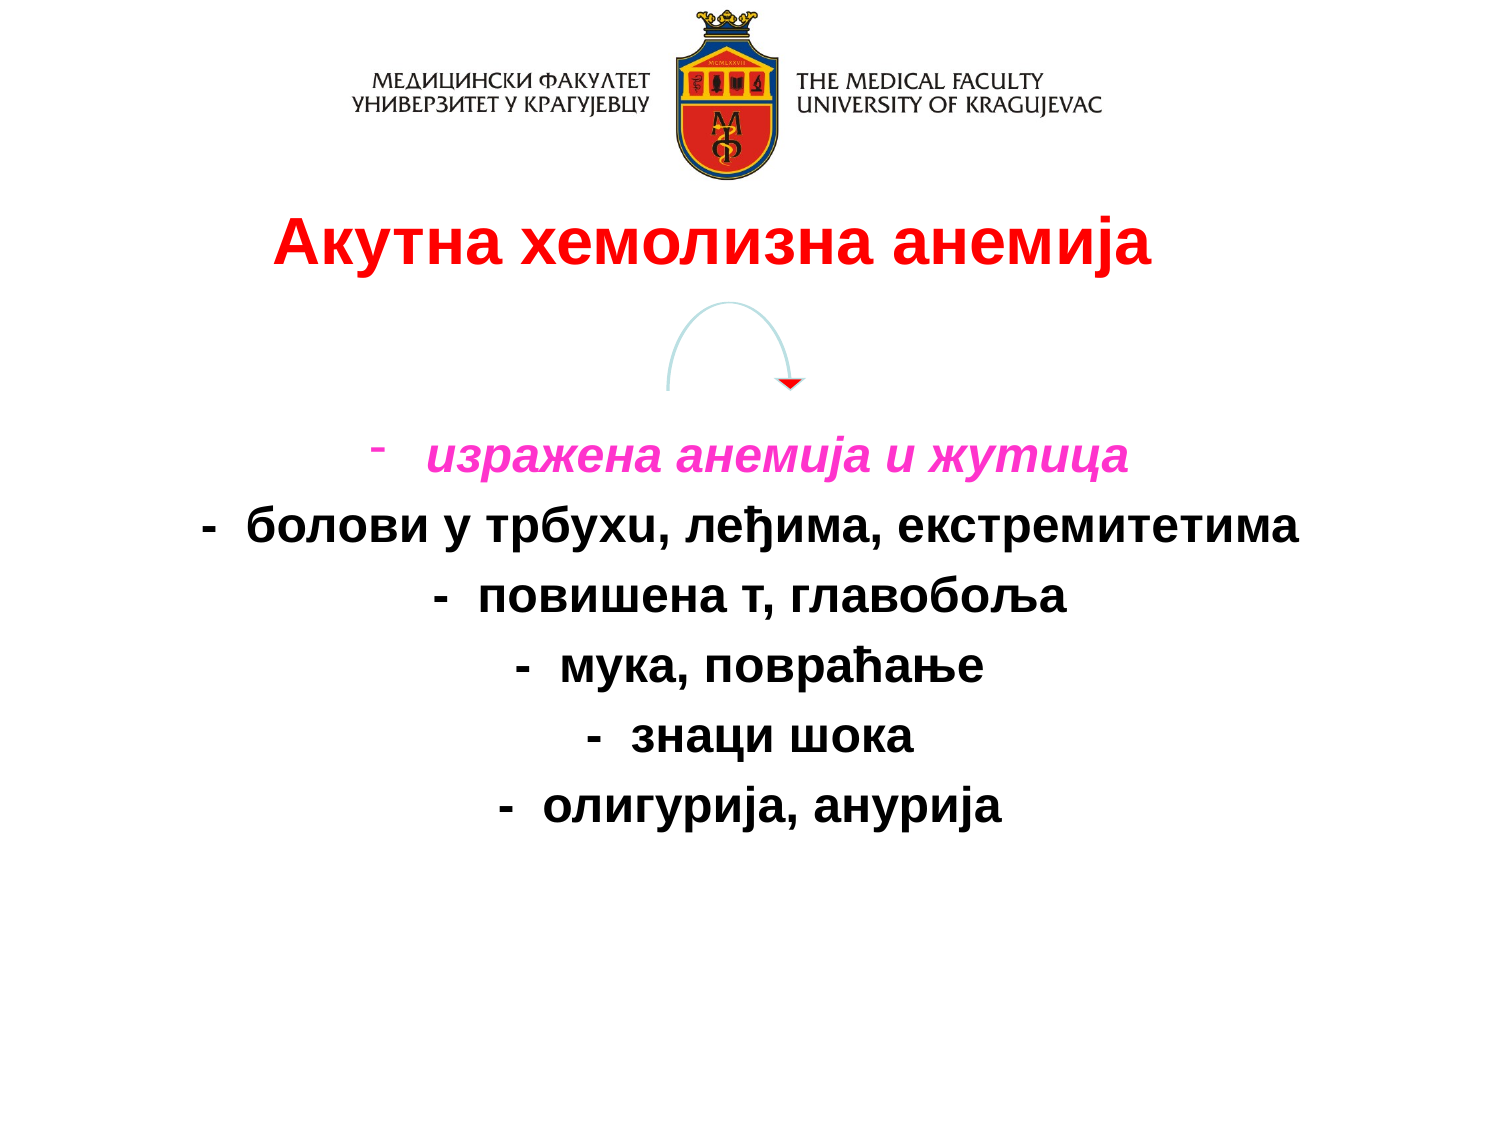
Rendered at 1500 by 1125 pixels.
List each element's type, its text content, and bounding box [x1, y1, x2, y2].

list изражена aнемија и жутица - болoви у трбухu, леђима, екстремитетима - повишена т, главобoља - мука, повраћaње - знаци шока - олигурија, анурија [111, 231, 1388, 1070]
picture [328, 0, 1125, 149]
title Акутна хемолизна анемија [74, 149, 1351, 326]
text_box [667, 302, 805, 391]
